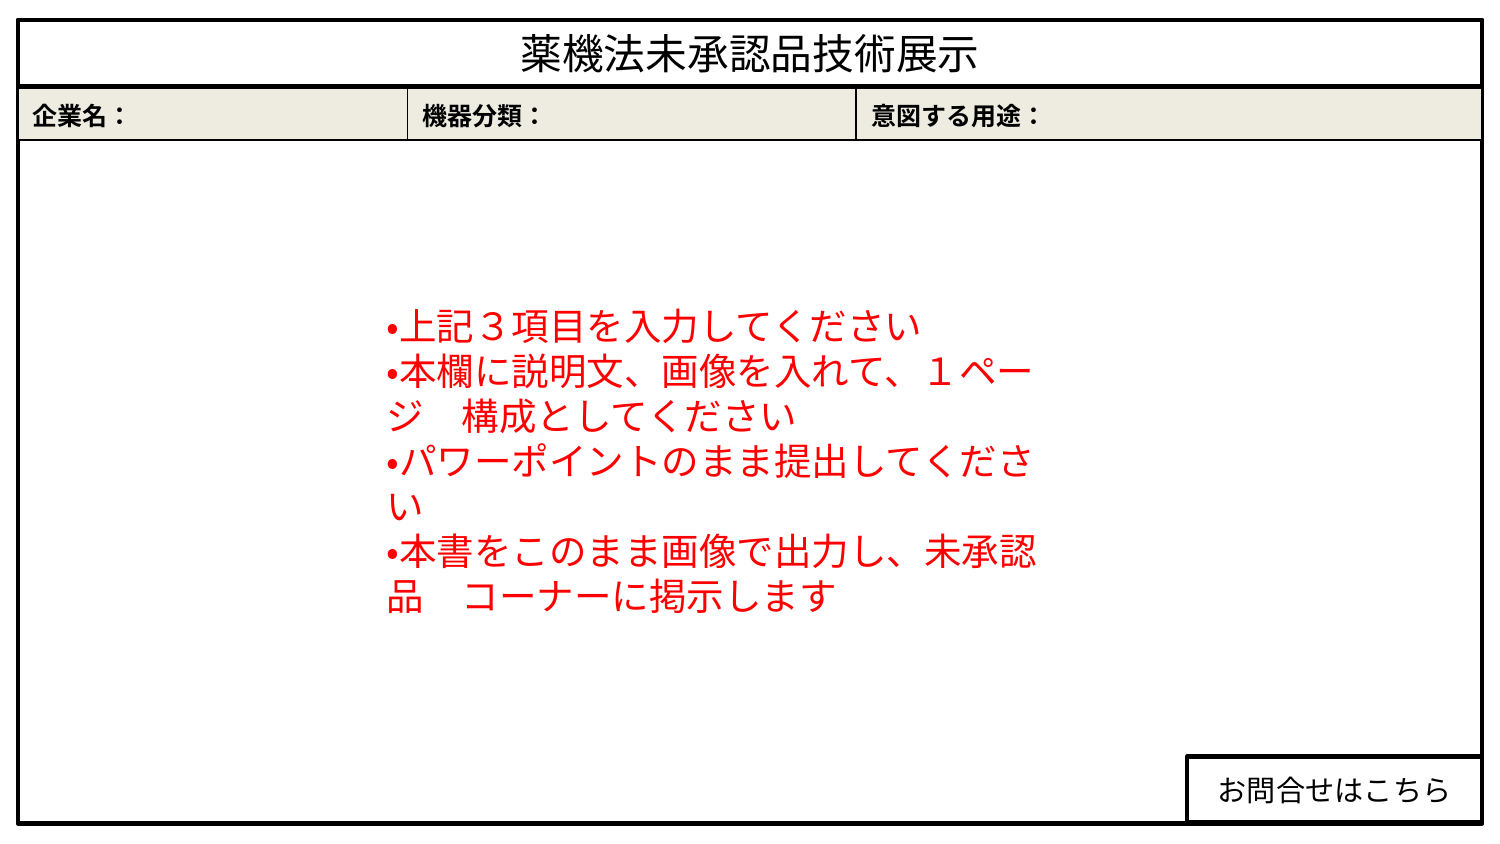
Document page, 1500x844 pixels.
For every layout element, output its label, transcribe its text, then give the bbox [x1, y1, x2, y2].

text_box ・上記３項目を入力してください ・本欄に説明文、画像を入れて、１ページ 構成としてください ・パワーポイントのまま提出してください ・本書をこのまま画像で出力し、未承認品 コーナーに掲示します [371, 295, 1069, 626]
text_box お問合せはこちら [1185, 754, 1484, 824]
text_box [16, 88, 1484, 826]
text_box 薬機法未承認品技術展示 [16, 18, 1484, 88]
table_header 企業名： [19, 89, 407, 139]
table_header 機器分類： [408, 89, 855, 139]
table_header 意図する用途： [857, 89, 1481, 139]
